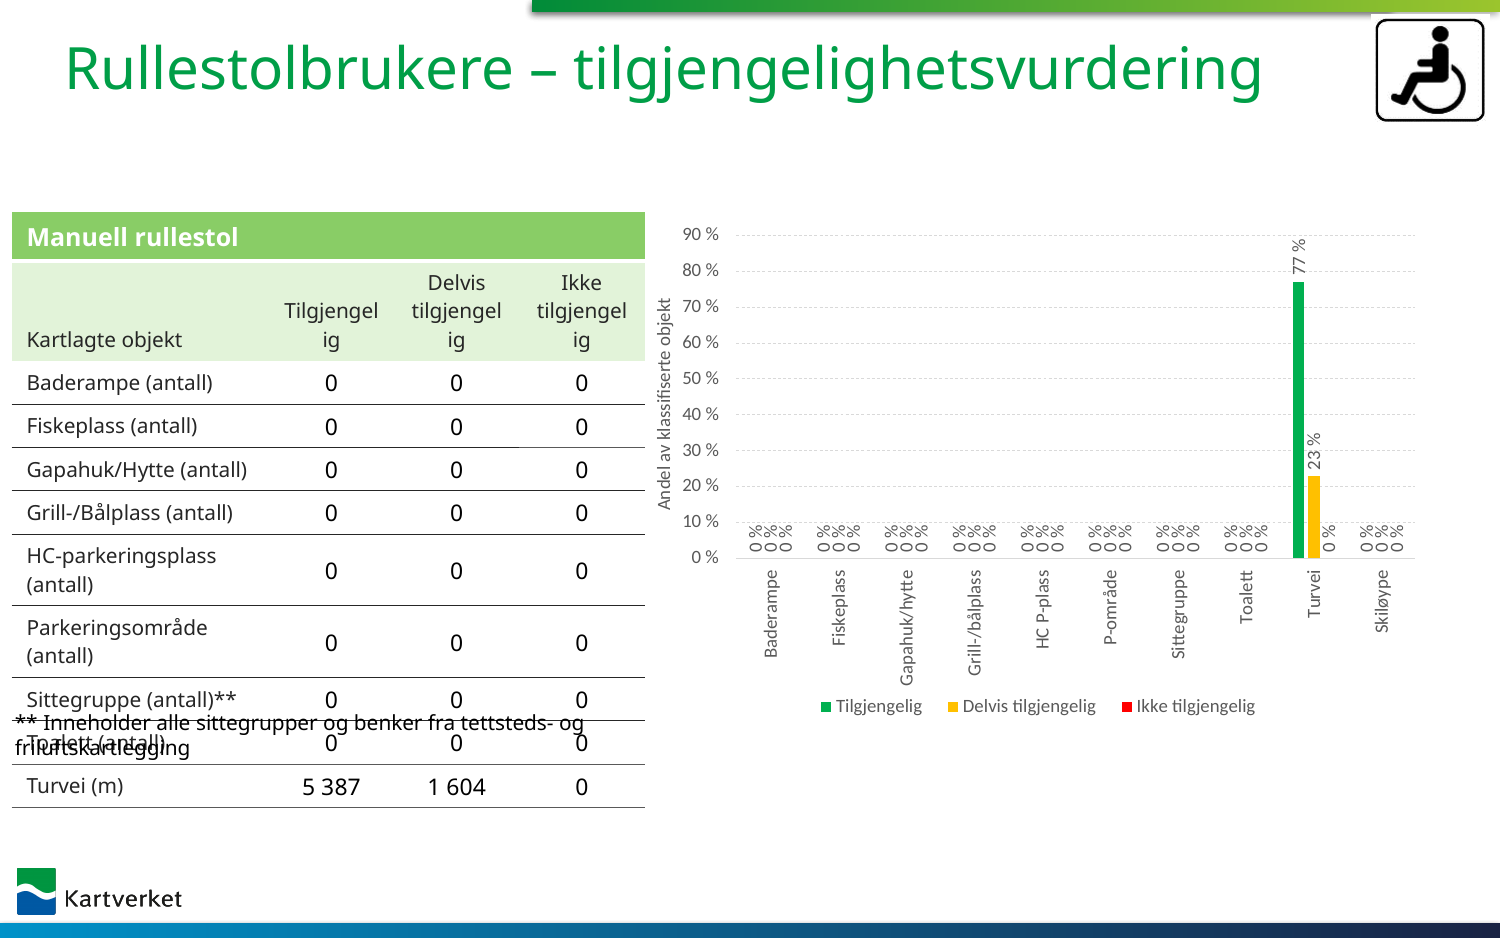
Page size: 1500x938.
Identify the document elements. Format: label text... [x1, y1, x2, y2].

table_cell 0 [394, 535, 519, 605]
table_cell 0 [394, 678, 519, 702]
table_cell 0 [519, 768, 645, 807]
table_cell 0 [394, 405, 519, 447]
table_cell Tilgjengelig [269, 263, 394, 361]
table_cell Sittegruppe (antall)** [12, 678, 269, 702]
table_cell 0 [519, 678, 638, 702]
table_cell 0 [269, 491, 394, 534]
table_cell 0 [269, 361, 394, 404]
table_header Manuell rullestol [12, 212, 645, 259]
table_cell 0 [519, 448, 638, 490]
table_cell Kartlagte objekt [12, 263, 269, 361]
table_cell 5 387 [269, 768, 394, 807]
picture [643, 218, 1427, 728]
table_cell Turvei (m) [12, 768, 269, 807]
table_cell 0 [269, 606, 394, 677]
table_cell 0 [394, 606, 519, 677]
table_cell 0 [394, 361, 519, 404]
table_cell 0 [269, 405, 394, 447]
table_cell Baderampe (antall) [12, 361, 269, 404]
table_cell Grill-/Bålplass (antall) [12, 491, 269, 534]
table_cell 0 [269, 448, 394, 490]
picture [1371, 13, 1491, 127]
table_cell 0 [519, 535, 638, 605]
table_cell 0 [519, 606, 638, 677]
table_cell Fiskeplass (antall) [12, 405, 269, 447]
table_cell Ikke tilgjengelig [519, 263, 638, 361]
text_box ** Inneholder alle sittegrupper og benker fra tettsteds- og friluftskartlegging [0, 702, 745, 768]
table_cell 0 [269, 678, 394, 702]
table_cell HC-parkeringsplass (antall) [12, 535, 269, 605]
text_box Rullestolbrukere – tilgjengelighetsvurdering [49, 12, 1372, 109]
table_cell 0 [519, 405, 638, 447]
table_cell 0 [394, 491, 519, 534]
table_cell Delvis tilgjengelig [394, 263, 519, 361]
table_cell 0 [394, 448, 519, 490]
table_cell 0 [519, 491, 638, 534]
table_cell 0 [519, 361, 638, 404]
table_cell Parkeringsområde (antall) [12, 606, 269, 677]
table_cell Gapahuk/Hytte (antall) [12, 448, 269, 490]
table_cell 1 604 [394, 768, 519, 807]
table_cell 0 [269, 535, 394, 605]
